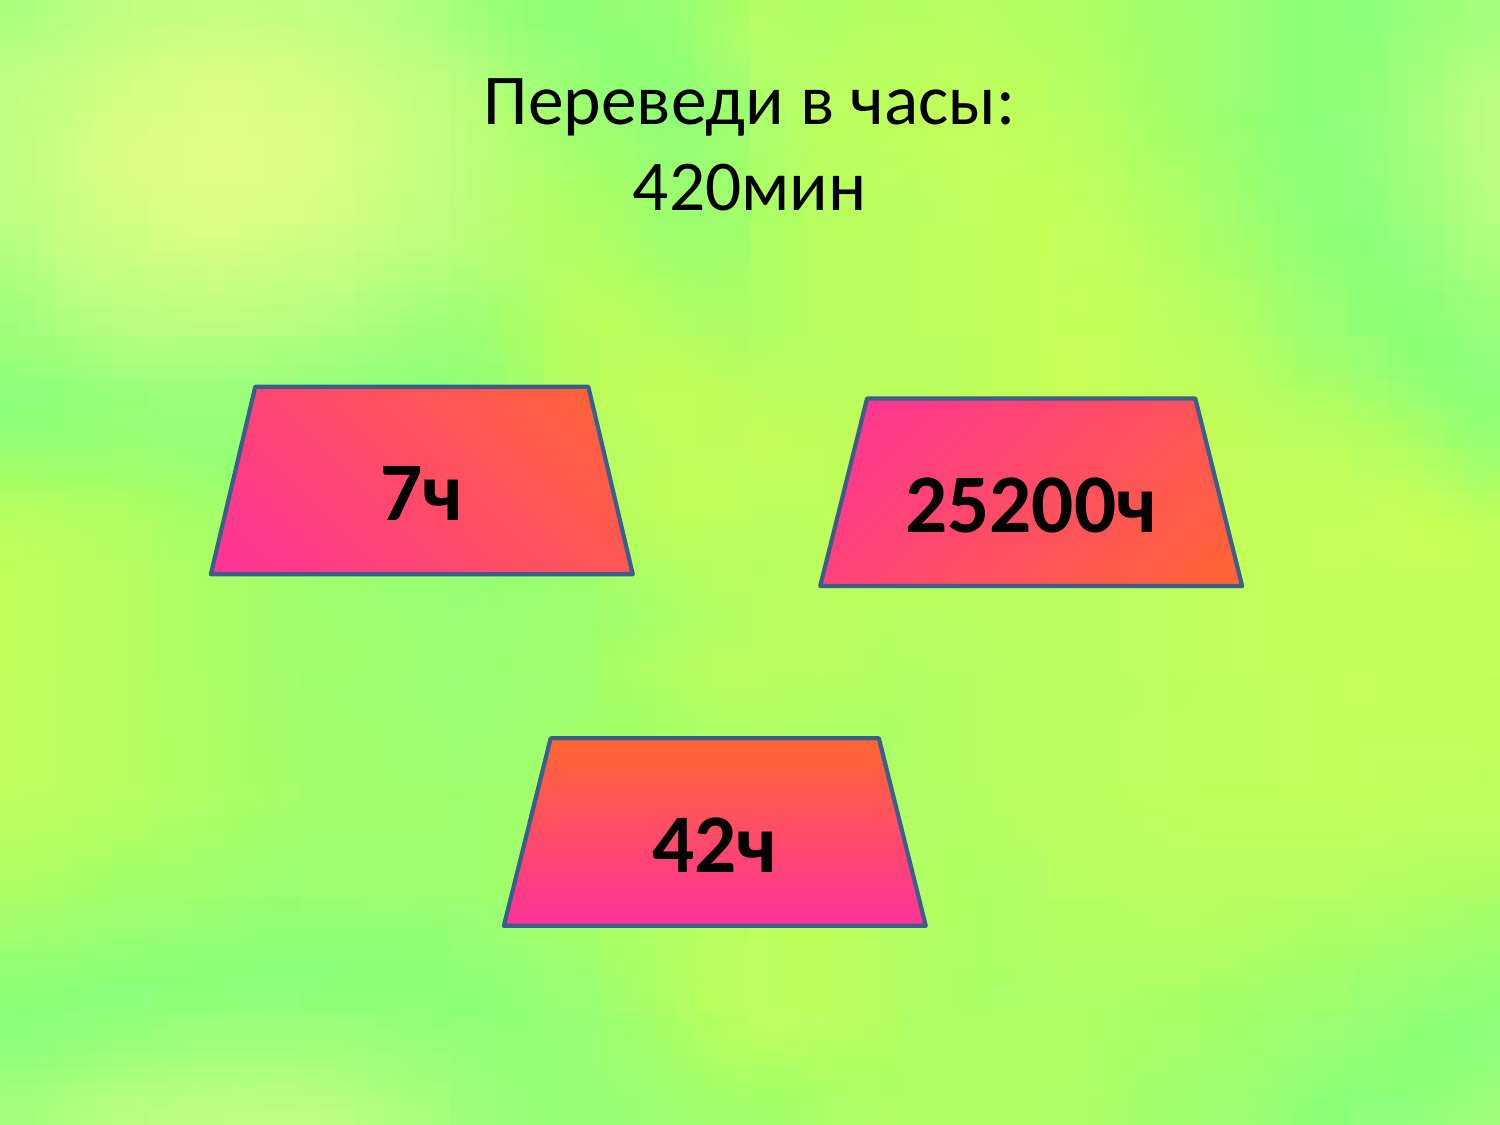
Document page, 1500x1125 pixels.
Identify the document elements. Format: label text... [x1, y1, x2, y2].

title Переведи в часы: 420мин [75, 45, 1425, 233]
picture [0, 0, 1500, 1125]
text_box 25200ч [818, 396, 1245, 589]
text_box 42ч [501, 736, 928, 928]
text_box 7ч [208, 384, 635, 577]
